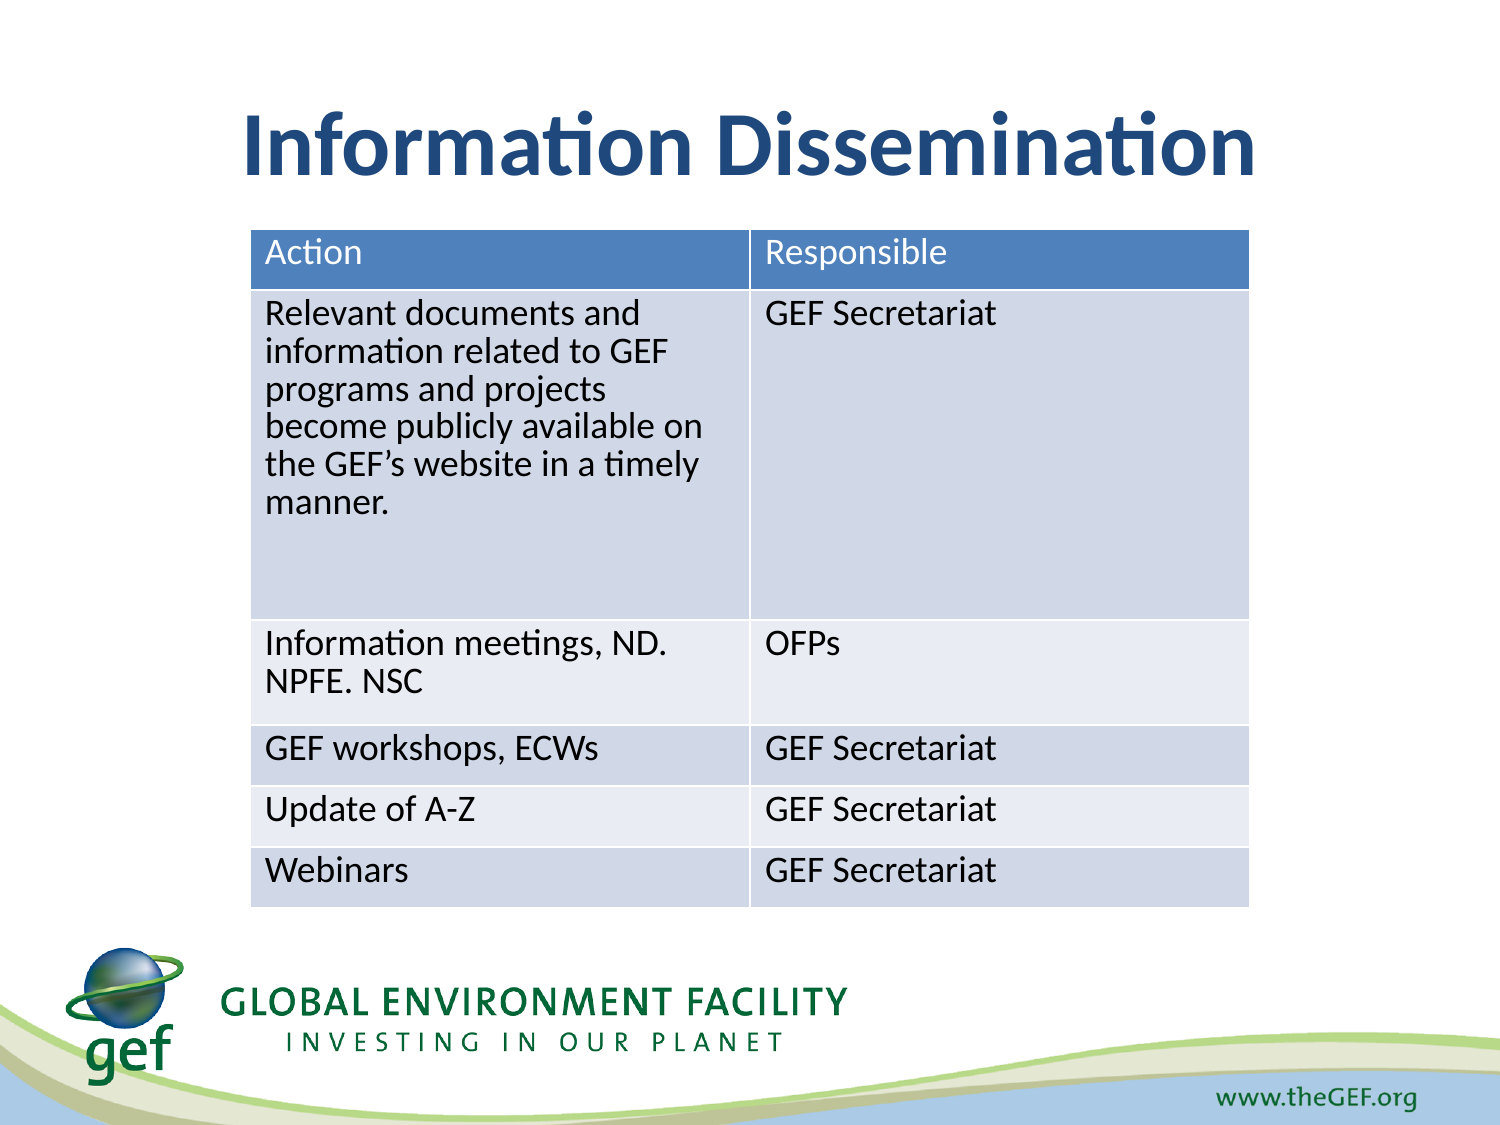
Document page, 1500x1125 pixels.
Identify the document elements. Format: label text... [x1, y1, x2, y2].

table_cell OFPs [751, 621, 1249, 724]
table_cell Information meetings, ND. NPFE. NSC [251, 621, 749, 724]
table_cell GEF Secretariat [751, 787, 1249, 846]
table_cell Relevant documents and information related to GEF programs and projects become publicly available on the GEF’s website in a timely manner. [251, 291, 749, 619]
table_cell GEF Secretariat [751, 726, 1249, 785]
table_cell Update of A-Z [251, 787, 749, 846]
title Information Dissemination [75, 45, 1425, 233]
table_header Responsible [751, 230, 1249, 289]
table_cell GEF Secretariat [751, 291, 1249, 619]
table_cell GEF workshops, ECWs [251, 726, 749, 785]
table_header Action [251, 230, 749, 289]
table_cell GEF Secretariat [751, 848, 1249, 907]
picture [0, 920, 1500, 1125]
table_cell Webinars [251, 848, 749, 907]
list [75, 262, 1425, 1005]
